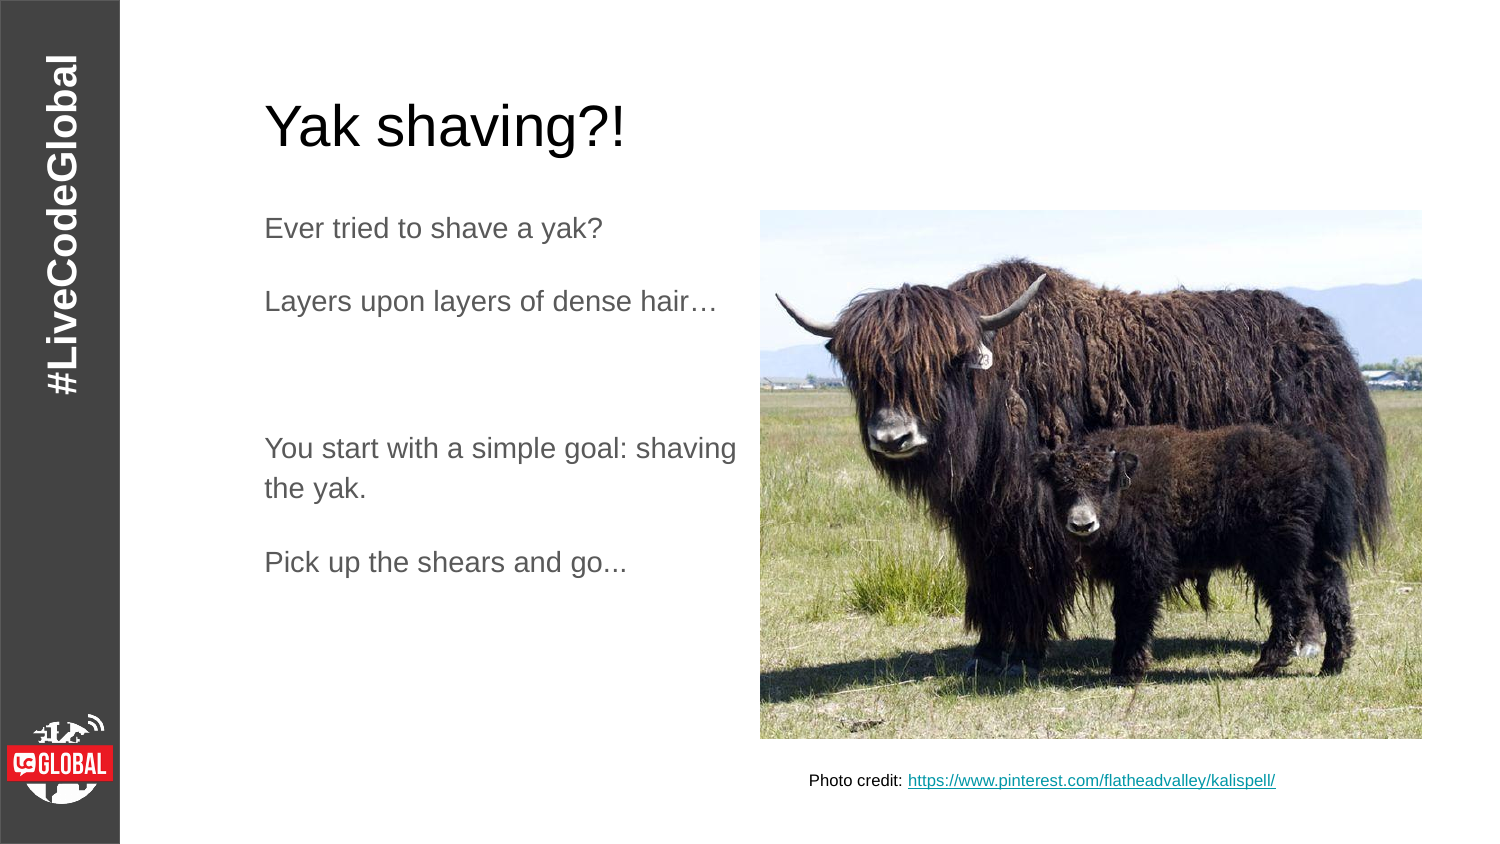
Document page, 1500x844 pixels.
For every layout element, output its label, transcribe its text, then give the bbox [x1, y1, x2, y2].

text_box Photo credit: https://www.pinterest.com/flatheadvalley/kalispell/ [794, 755, 1390, 816]
picture [7, 714, 113, 804]
list Ever tried to shave a yak? Layers upon layers of dense hair… You start with a simple goal: shaving the yak. Pick up the shears and go... [249, 189, 761, 750]
title Yak shaving?! [249, 72, 1417, 167]
picture [760, 210, 1422, 739]
